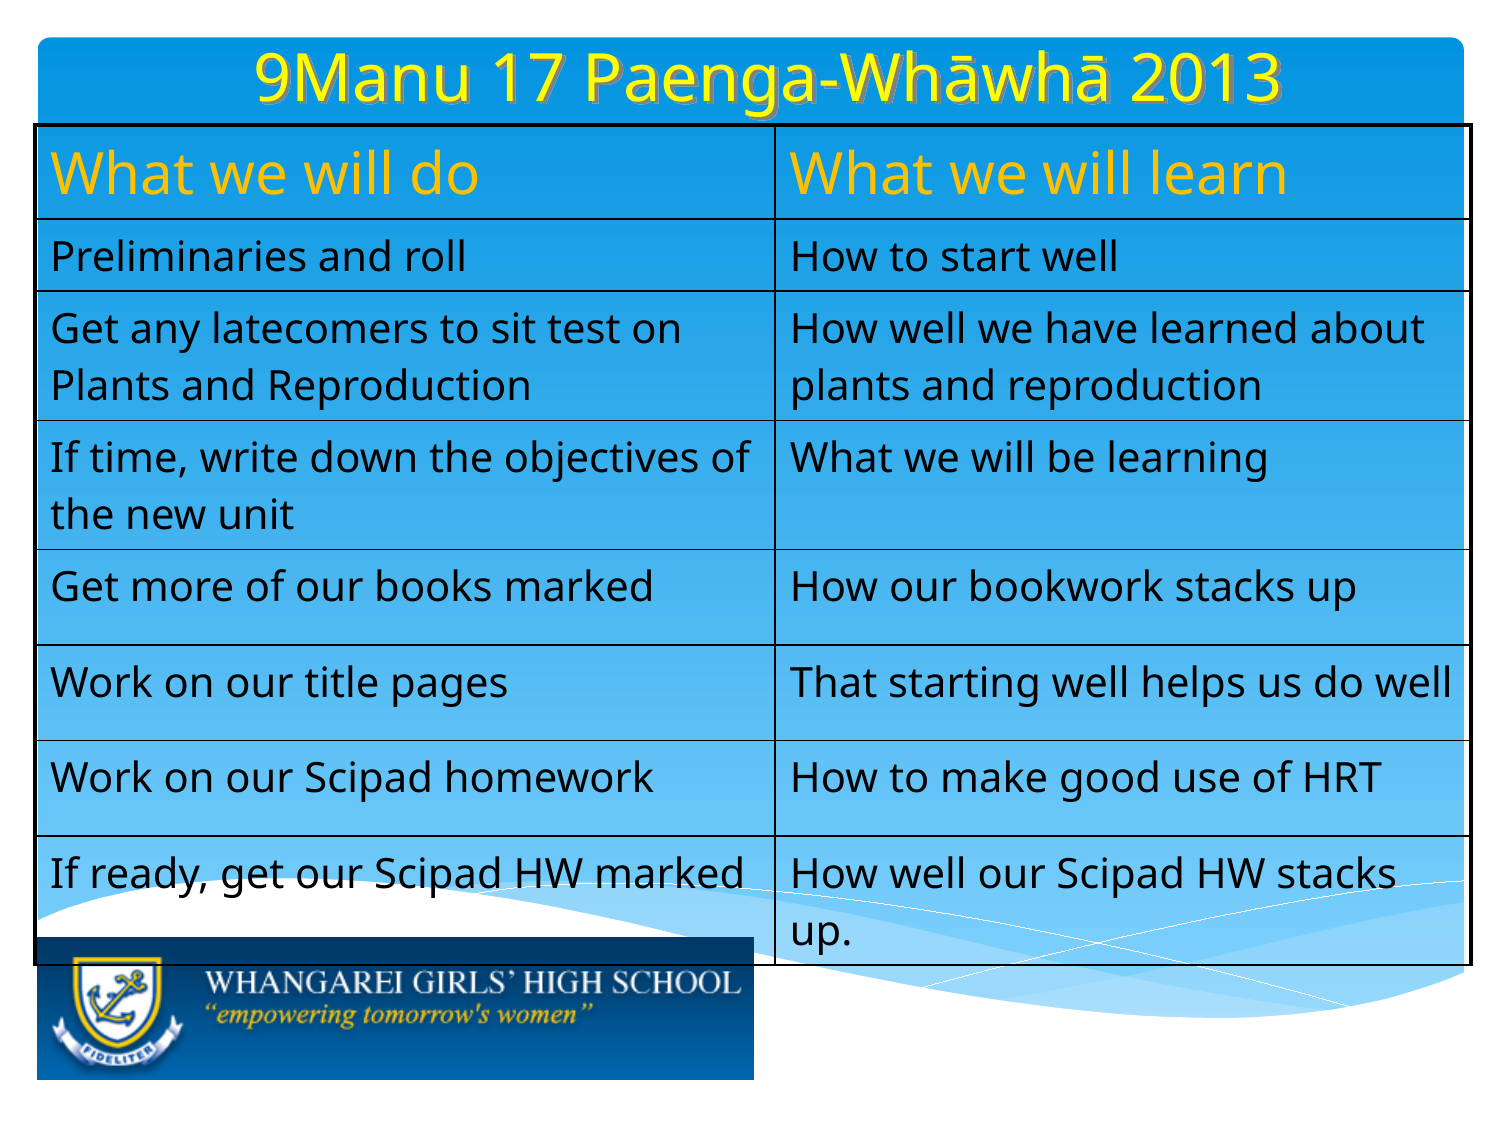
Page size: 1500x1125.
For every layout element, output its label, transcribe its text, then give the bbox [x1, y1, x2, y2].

table_cell How to start well [776, 220, 1469, 290]
table_cell Get any latecomers to sit test on Plants and Reproduction [37, 292, 774, 420]
picture [37, 937, 754, 1080]
table_cell That starting well helps us do well [776, 646, 1469, 740]
table_cell How well we have learned about plants and reproduction [776, 292, 1469, 420]
table_header What we will learn [776, 127, 1469, 218]
table_cell Get more of our books marked [37, 550, 774, 644]
table_cell Work on our Scipad homework [37, 741, 774, 835]
table_cell If ready, get our Scipad HW marked [37, 837, 774, 964]
table_cell Preliminaries and roll [37, 220, 774, 290]
table_cell If time, write down the objectives of the new unit [37, 421, 774, 549]
table_header What we will do [37, 127, 774, 218]
table_cell How our bookwork stacks up [776, 550, 1469, 644]
table_cell How well our Scipad HW stacks up. [776, 837, 1469, 964]
table_cell What we will be learning [776, 421, 1469, 549]
table_cell Work on our title pages [37, 646, 774, 740]
text_box 9Manu 17 Paenga-Whāwhā 2013 [162, 24, 1375, 123]
table_cell How to make good use of HRT [776, 741, 1469, 835]
